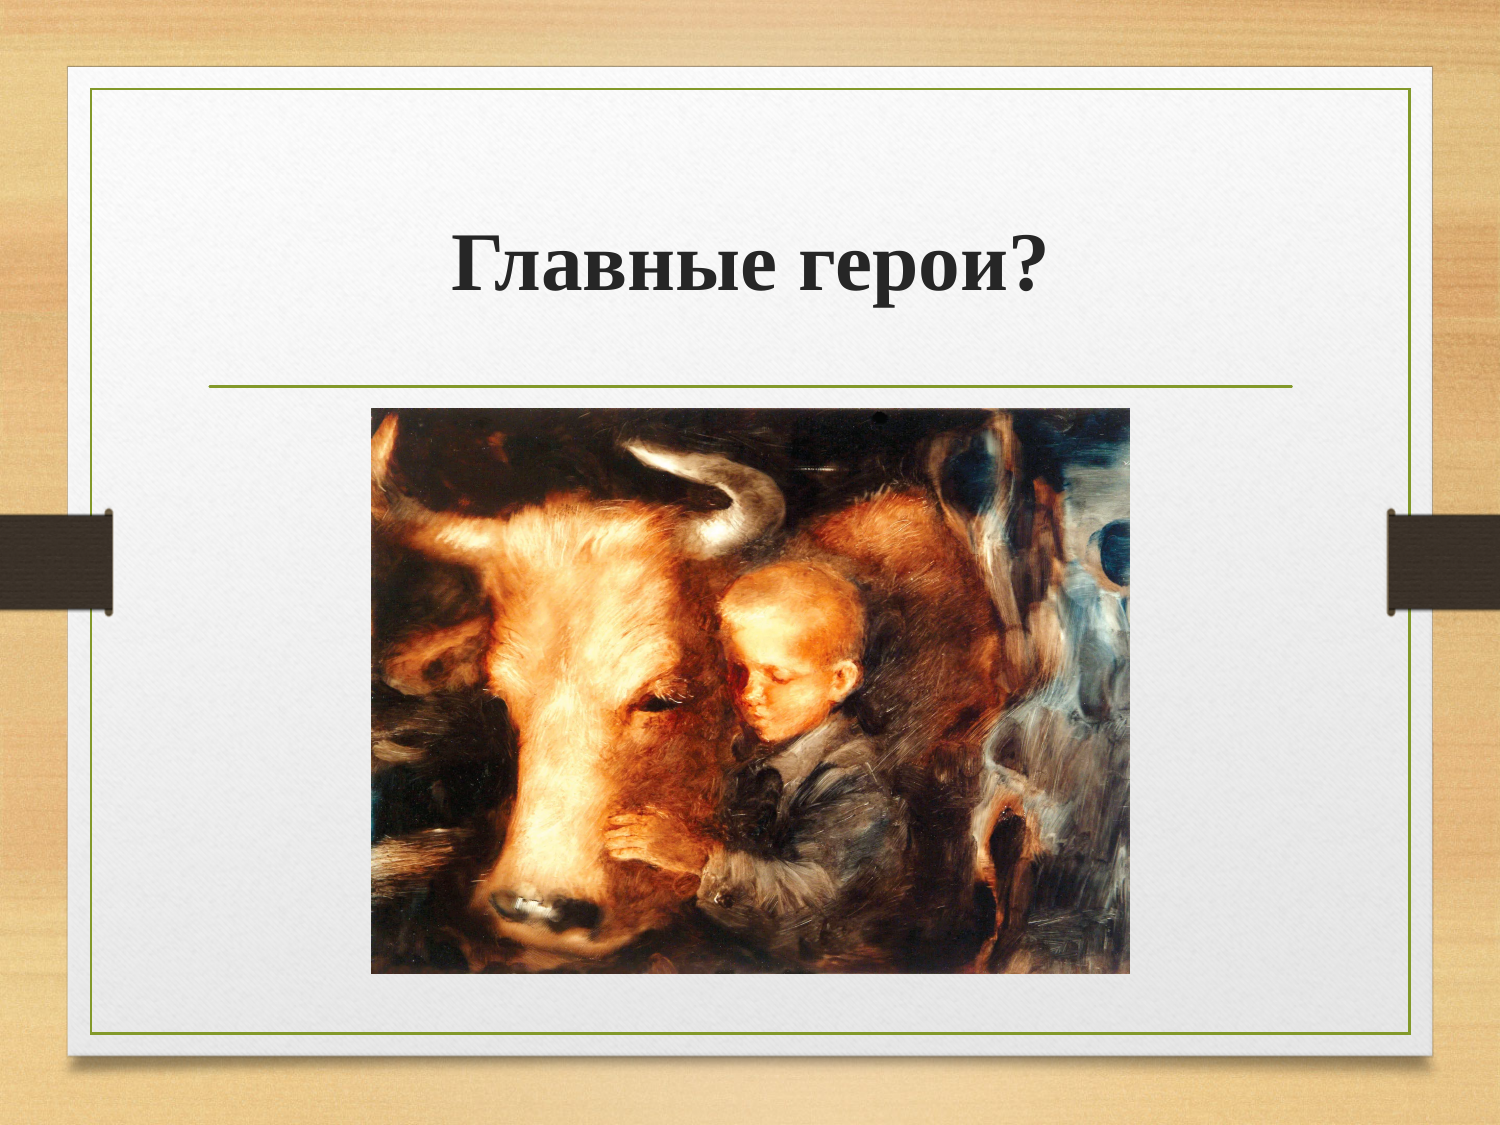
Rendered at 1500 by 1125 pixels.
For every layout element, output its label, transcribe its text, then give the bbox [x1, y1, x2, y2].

title Главные герои? [193, 150, 1309, 365]
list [371, 408, 1130, 974]
picture [0, 0, 1500, 1125]
